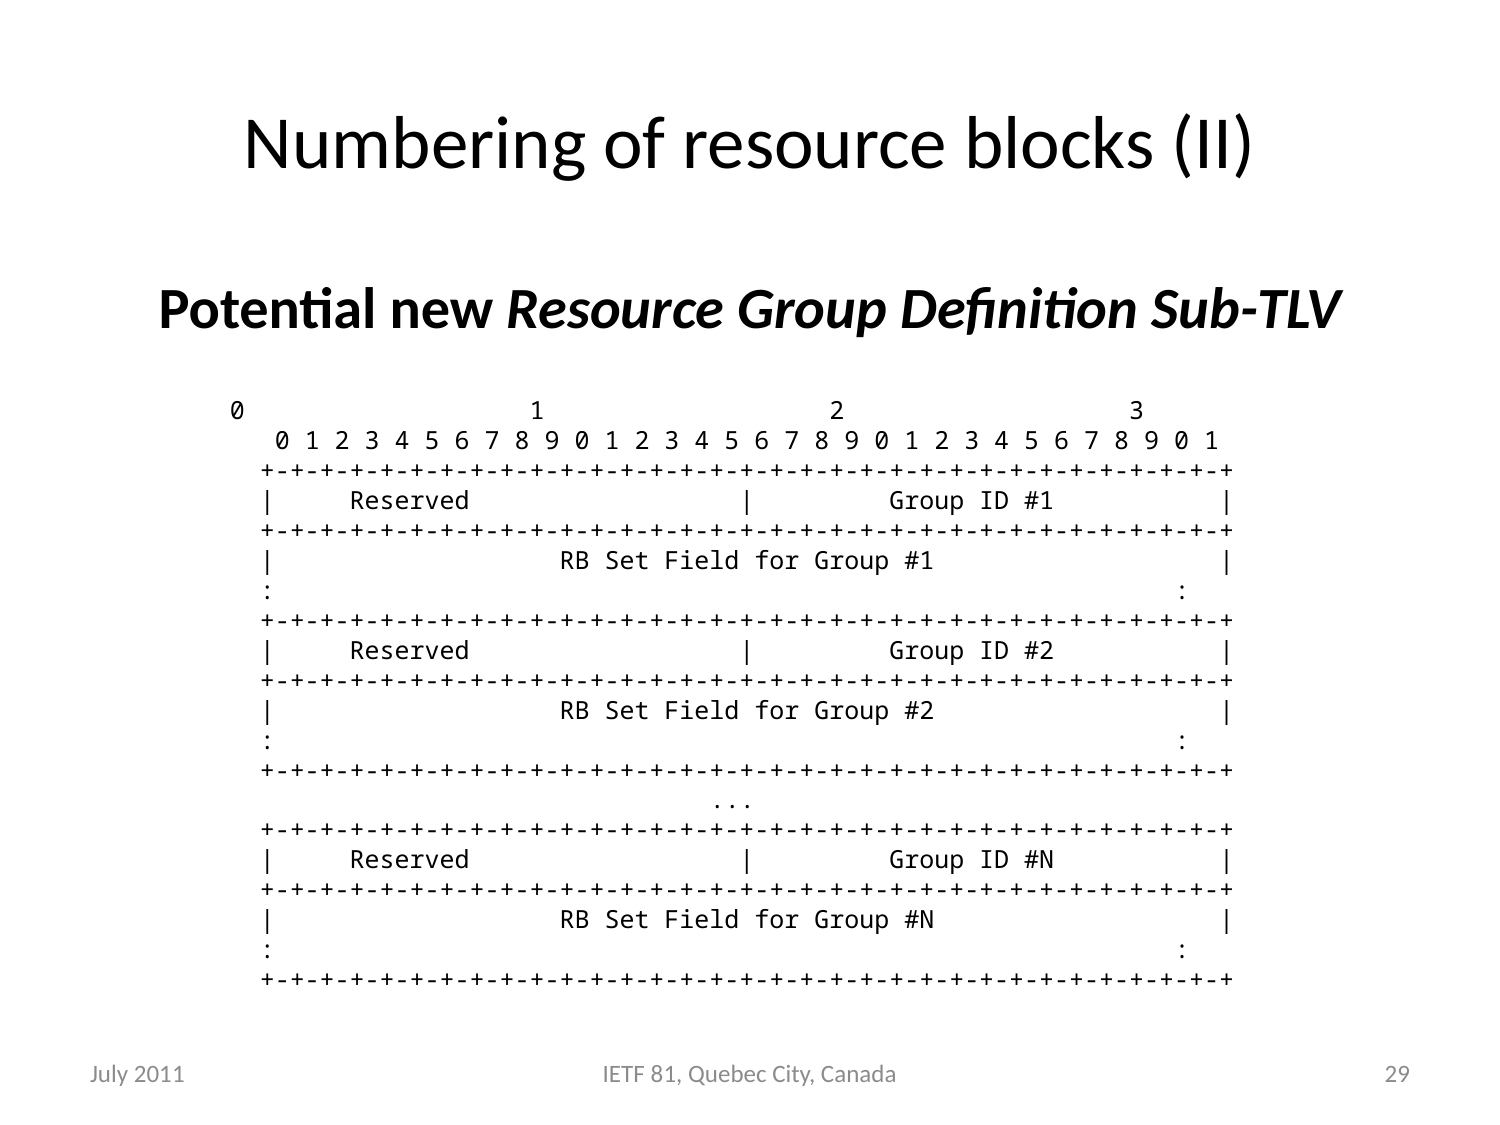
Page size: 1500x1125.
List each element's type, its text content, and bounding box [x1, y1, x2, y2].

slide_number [75, 1042, 425, 1103]
slide_number 29 [1074, 1042, 1425, 1103]
title Numbering of resource blocks (II) [74, 44, 1426, 233]
footer IETF 81, Quebec City, Canada [512, 1042, 988, 1103]
list Potential new Resource Group Definition Sub-TLV [74, 262, 1426, 326]
text_box 0 1 2 3 0 1 2 3 4 5 6 7 8 9 0 1 2 3 4 5 6 7 8 9 0 1 2 3 4 5 6 7 8 9 0 1 +-+-+-+-+-+-+-+-+-+-+-+-+-+-+-+-+-+-+-+-+-+-+-+-+-+-+-+-+-+-+-+-+ | Reserved | Group ID #1 | +-+-+-+-+-+-+-+-+-+-+-+-+-+-+-+-+-+-+-+-+-+-+-+-+-+-+-+-+-+-+-+-+ | RB Set Field for Group #1 | : : +-+-+-+-+-+-+-+-+-+-+-+-+-+-+-+-+-+-+-+-+-+-+-+-+-+-+-+-+-+-+-+-+ | Reserved | Group ID #2 | +-+-+-+-+-+-+-+-+-+-+-+-+-+-+-+-+-+-+-+-+-+-+-+-+-+-+-+-+-+-+-+-+ | RB Set Field for Group #2 | : : +-+-+-+-+-+-+-+-+-+-+-+-+-+-+-+-+-+-+-+-+-+-+-+-+-+-+-+-+-+-+-+-+ ... +-+-+-+-+-+-+-+-+-+-+-+-+-+-+-+-+-+-+-+-+-+-+-+-+-+-+-+-+-+-+-+-+ | Reserved | Group ID #N | +-+-+-+-+-+-+-+-+-+-+-+-+-+-+-+-+-+-+-+-+-+-+-+-+-+-+-+-+-+-+-+-+ | RB Set Field for Group #N | : : +-+-+-+-+-+-+-+-+-+-+-+-+-+-+-+-+-+-+-+-+-+-+-+-+-+-+-+-+-+-+-+-+ [200, 387, 1275, 1001]
